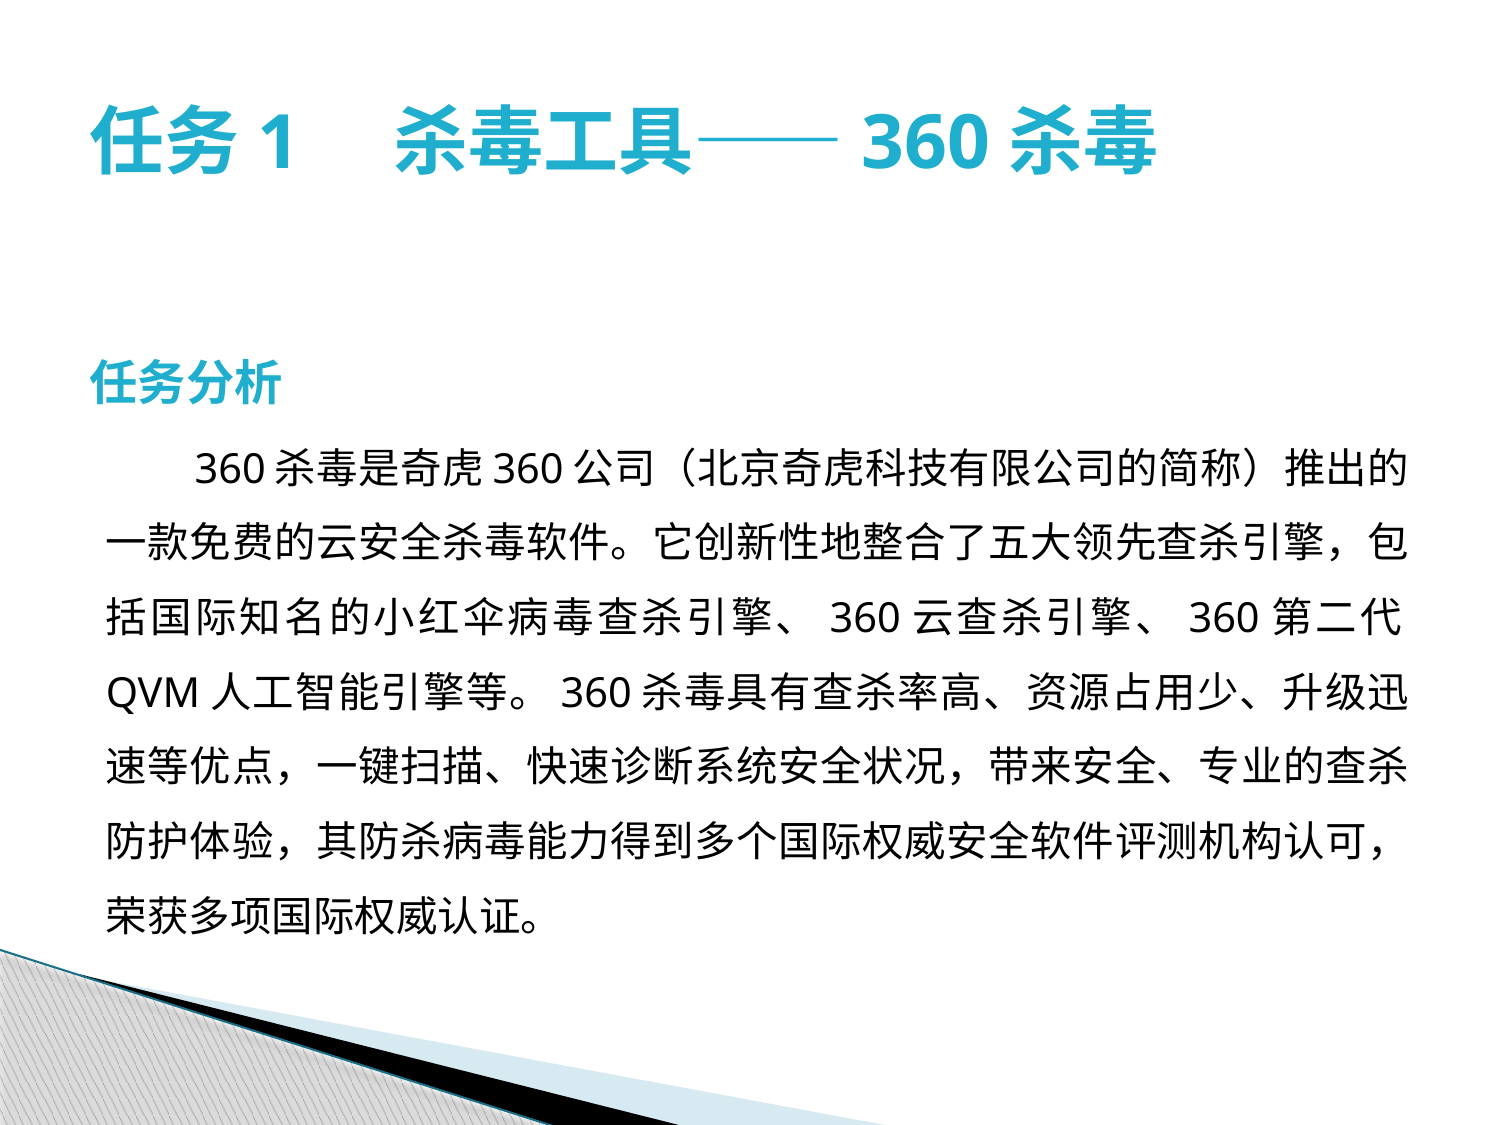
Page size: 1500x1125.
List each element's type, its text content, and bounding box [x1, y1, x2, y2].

title 任务1 杀毒工具——360杀毒 [75, 45, 1425, 233]
list 任务分析 360杀毒是奇虎360公司（北京奇虎科技有限公司的简称）推出的一款免费的云安全杀毒软件。它创新性地整合了五大领先查杀引擎，包括国际知名的小红伞病毒查杀引擎、360云查杀引擎、360第二代QVM人工智能引擎等。360杀毒具有查杀率高、资源占用少、升级迅速等优点，一键扫描、快速诊断系统安全状况，带来安全、专业的查杀防护体验，其防杀病毒能力得到多个国际权威安全软件评测机构认可，荣获多项国际权威认证。 [75, 309, 1425, 953]
